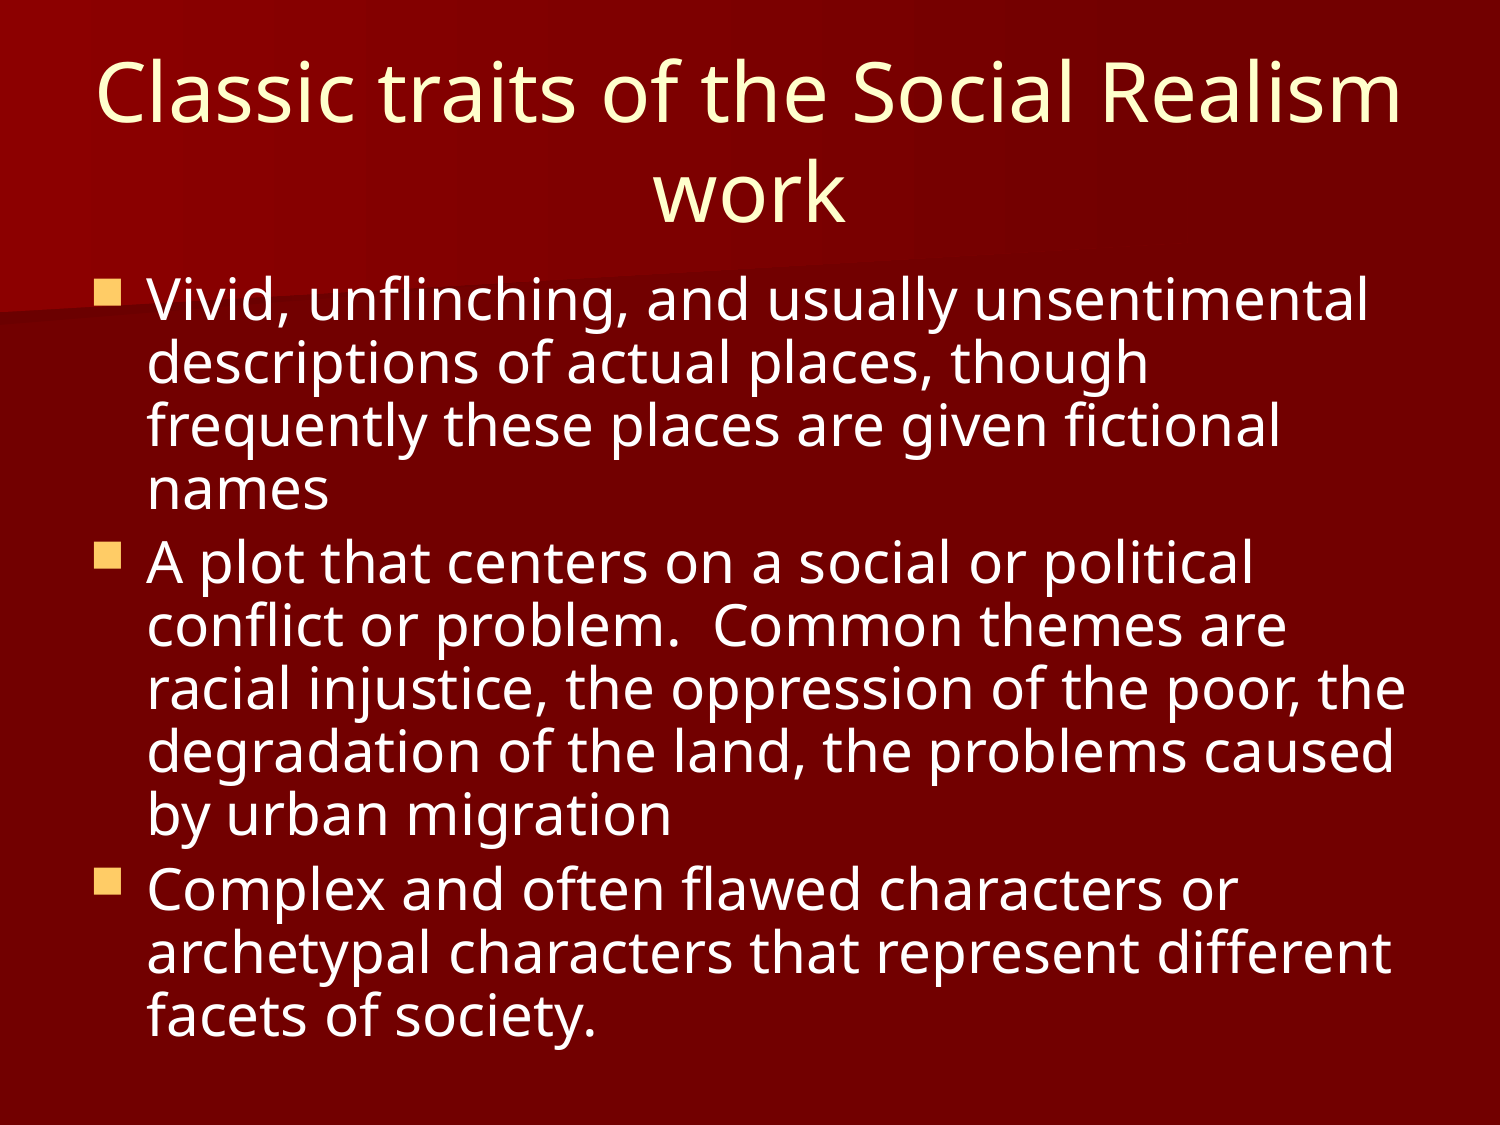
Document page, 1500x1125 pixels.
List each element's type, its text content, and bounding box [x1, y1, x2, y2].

title Classic traits of the Social Realism work [74, 44, 1426, 233]
list Vivid, unflinching, and usually unsentimental descriptions of actual places, though frequently these places are given fictional names A plot that centers on a social or political conflict or problem. Common themes are racial injustice, the oppression of the poor, the degradation of the land, the problems caused by urban migration Complex and often flawed characters or archetypal characters that represent different facets of society. [74, 262, 1426, 1001]
